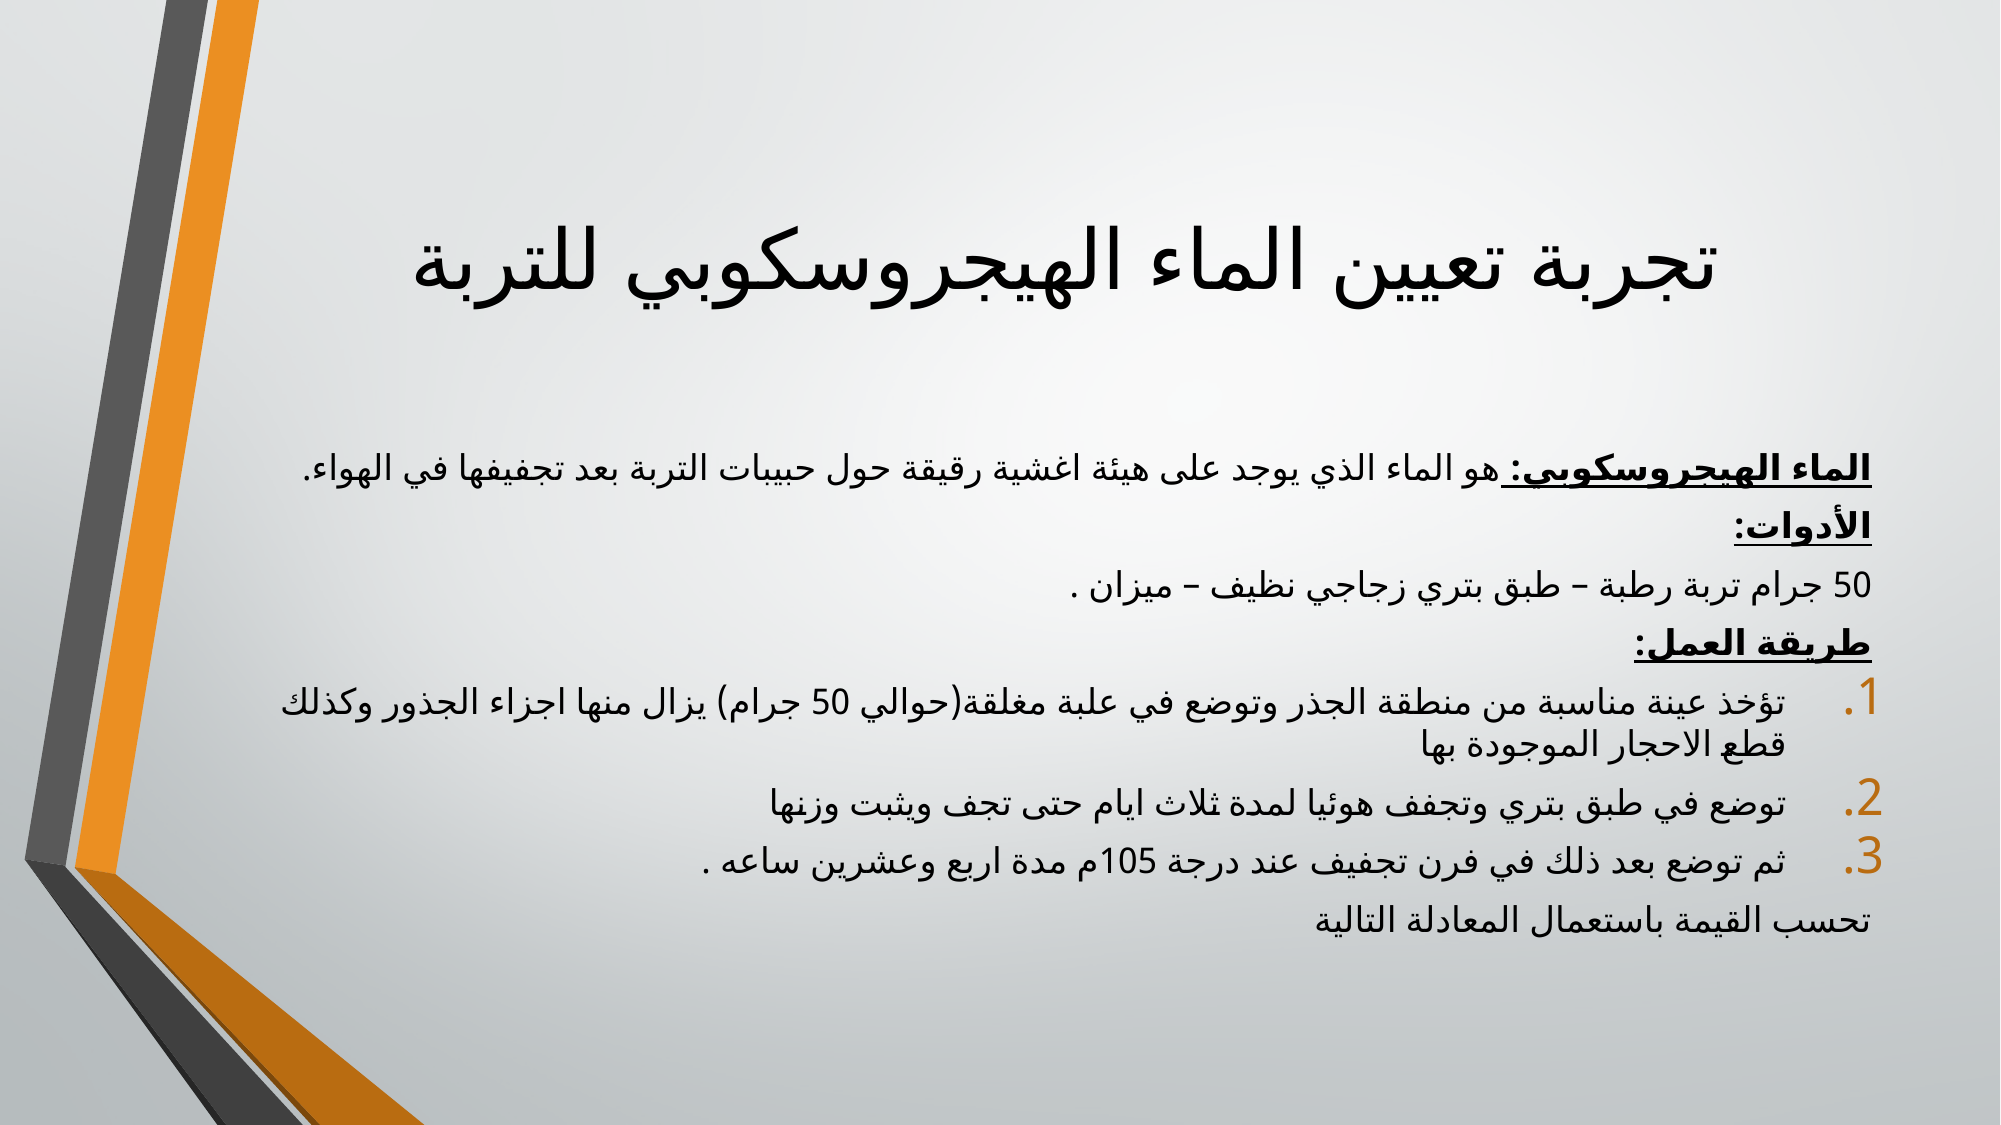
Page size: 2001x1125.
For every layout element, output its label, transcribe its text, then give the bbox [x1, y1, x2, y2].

title تجربة تعيين الماء الهيجروسكوبي للتربة [243, 112, 1887, 400]
list الماء الهيجروسكوبي: هو الماء الذي يوجد على هيئة اغشية رقيقة حول حبيبات التربة بعد تجفيفها في الهواء. الأدوات: 50 جرام تربة رطبة – طبق بتري زجاجي نظيف – ميزان . طريقة العمل: تؤخذ عينة مناسبة من منطقة الجذر وتوضع في علبة مغلقة(حوالي 50 جرام) يزال منها اجزاء الجذور وكذلك قطع الاحجار الموجودة بها توضع في طبق بتري وتجفف هوئيا لمدة ثلاث ايام حتى تجف ويثبت وزنها ثم توضع بعد ذلك في فرن تجفيف عند درجة 105م مدة اربع وعشرين ساعه . تحسب القيمة باستعمال المعادلة التالية [243, 437, 1887, 950]
